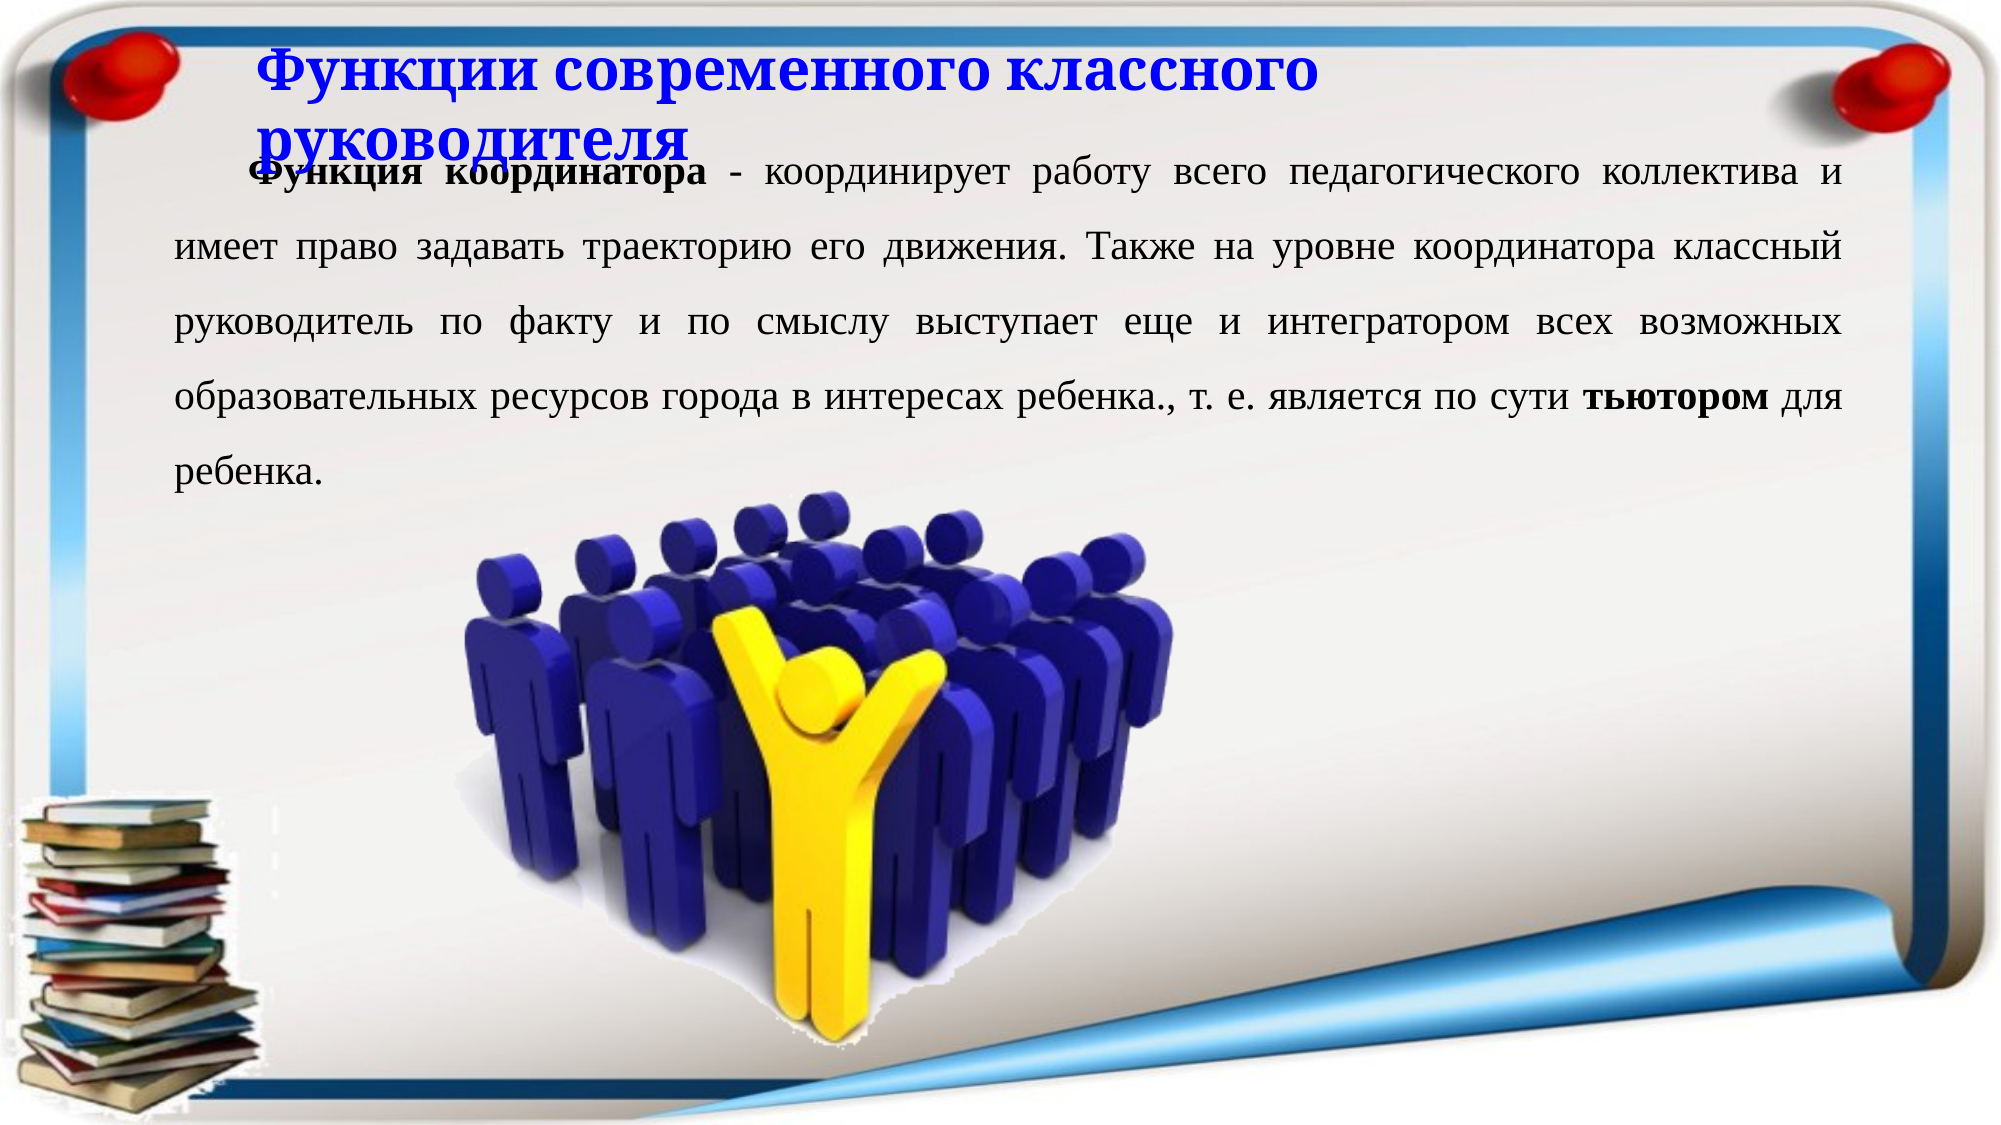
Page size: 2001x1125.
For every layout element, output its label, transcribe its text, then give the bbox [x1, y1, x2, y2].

text_box Функция координатора - координирует работу всего педагогического коллектива и имеет право задавать траекторию его движения. Также на уровне координатора классный руководитель по факту и по смыслу выступает еще и интегратором всех возможных образовательных ресурсов города в интересах ребенка., т. е. является по сути тьютором для ребенка. [159, 110, 1858, 501]
picture [0, 0, 2001, 1125]
text_box Функции современного классного руководителя [242, 24, 1772, 180]
